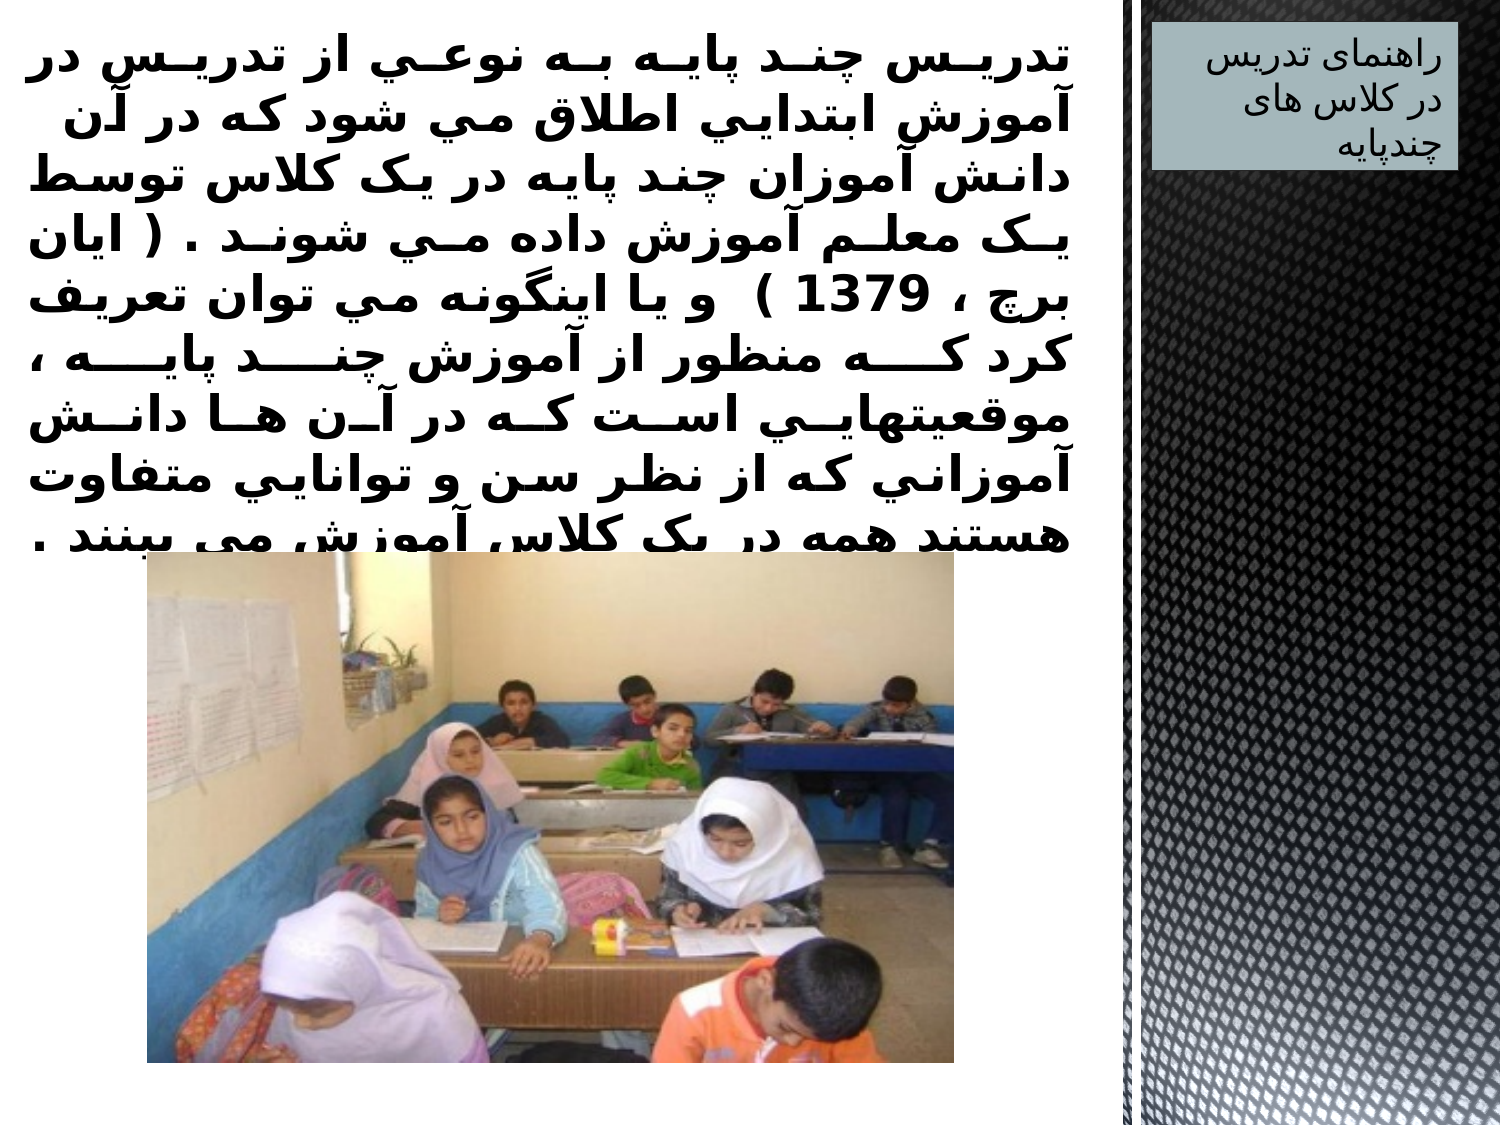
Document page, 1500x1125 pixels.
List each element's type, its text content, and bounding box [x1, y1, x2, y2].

text_box راهنمای تدریس در کلاس های چندپایه [1151, 21, 1459, 171]
picture [147, 551, 955, 1063]
text_box تعاريف چند پايه : تدريس چند پايه به نوعي از تدريس در آموزش ابتدايي اطلاق مي شود که در آن دانش آموزان چند پايه در يک کلاس توسط يک معلم آموزش داده مي شوند . ( ايان برچ ، 1379 ) و يا اينگونه مي توان تعريف کرد که منظور از آموزش چند پايه ، موقعيتهايي است که در آن ها دانش آموزاني که از نظر سن و توانايي متفاوت هستند همه در يک کلاس آموزش مي بينند . [12, 0, 1088, 1125]
picture [1123, 0, 1500, 1125]
